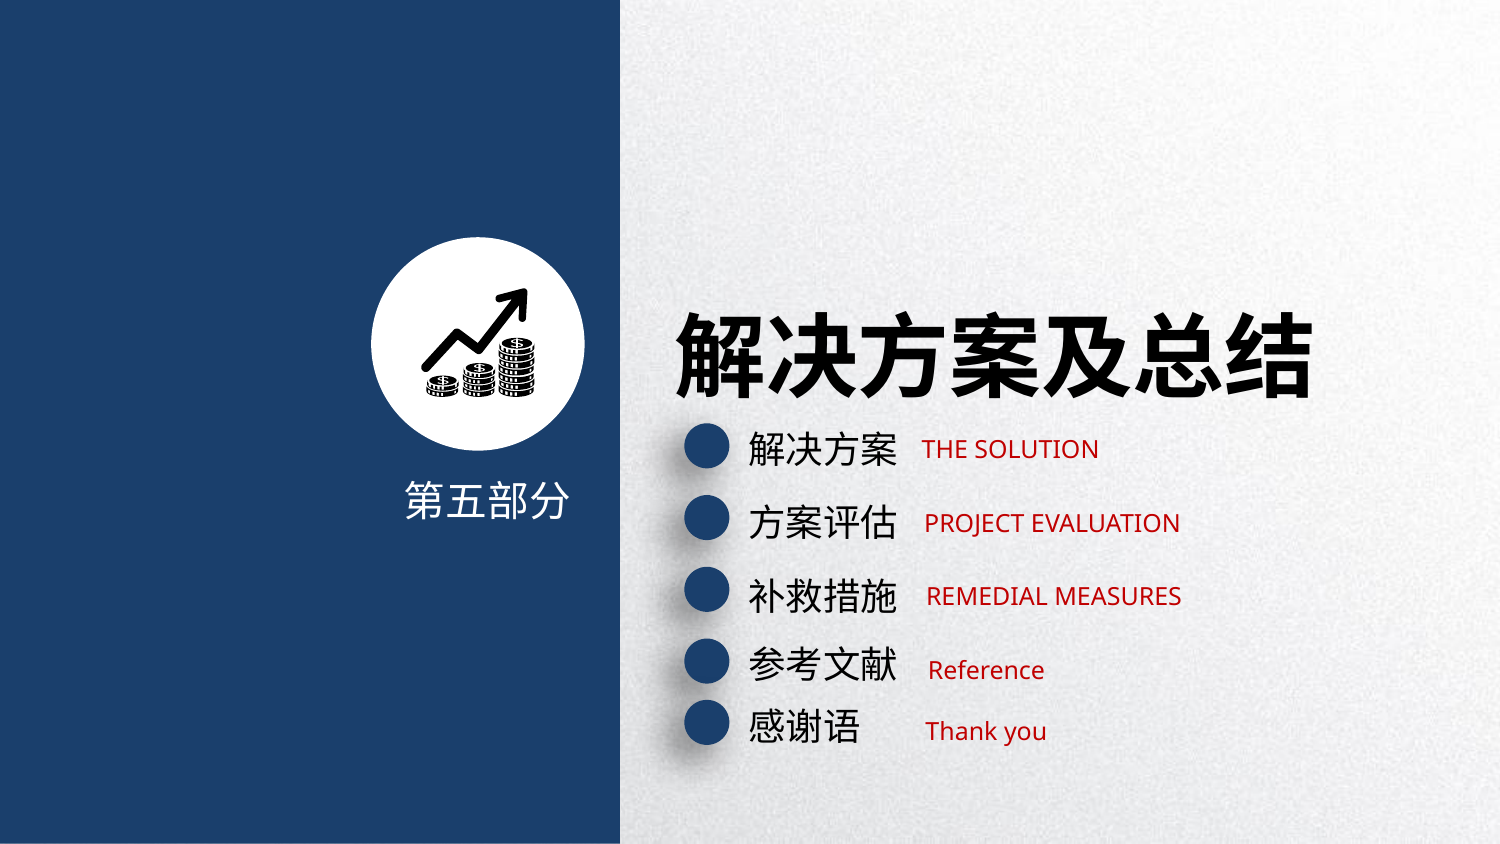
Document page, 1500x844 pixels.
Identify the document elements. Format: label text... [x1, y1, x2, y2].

text_box Thank you [910, 708, 1063, 753]
text_box REMEDIAL MEASURES [911, 573, 1198, 619]
text_box [682, 492, 732, 543]
text_box Reference [913, 646, 1060, 692]
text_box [370, 236, 585, 451]
text_box 感谢语 [733, 695, 876, 755]
text_box 解决方案 [733, 418, 914, 479]
text_box [682, 421, 732, 471]
text_box PROJECT EVALUATION [909, 500, 1197, 545]
text_box [682, 564, 732, 614]
text_box [0, 0, 622, 844]
picture [622, 0, 1500, 844]
text_box 参考文献 [736, 633, 914, 694]
text_box 补救措施 [736, 565, 914, 625]
text_box 方案评估 [736, 491, 914, 552]
text_box 解决方案及总结 [659, 290, 1332, 416]
text_box 第五部分 [403, 475, 585, 526]
text_box [682, 636, 732, 686]
text_box THE SOLUTION [906, 426, 1115, 472]
text_box [682, 697, 732, 748]
